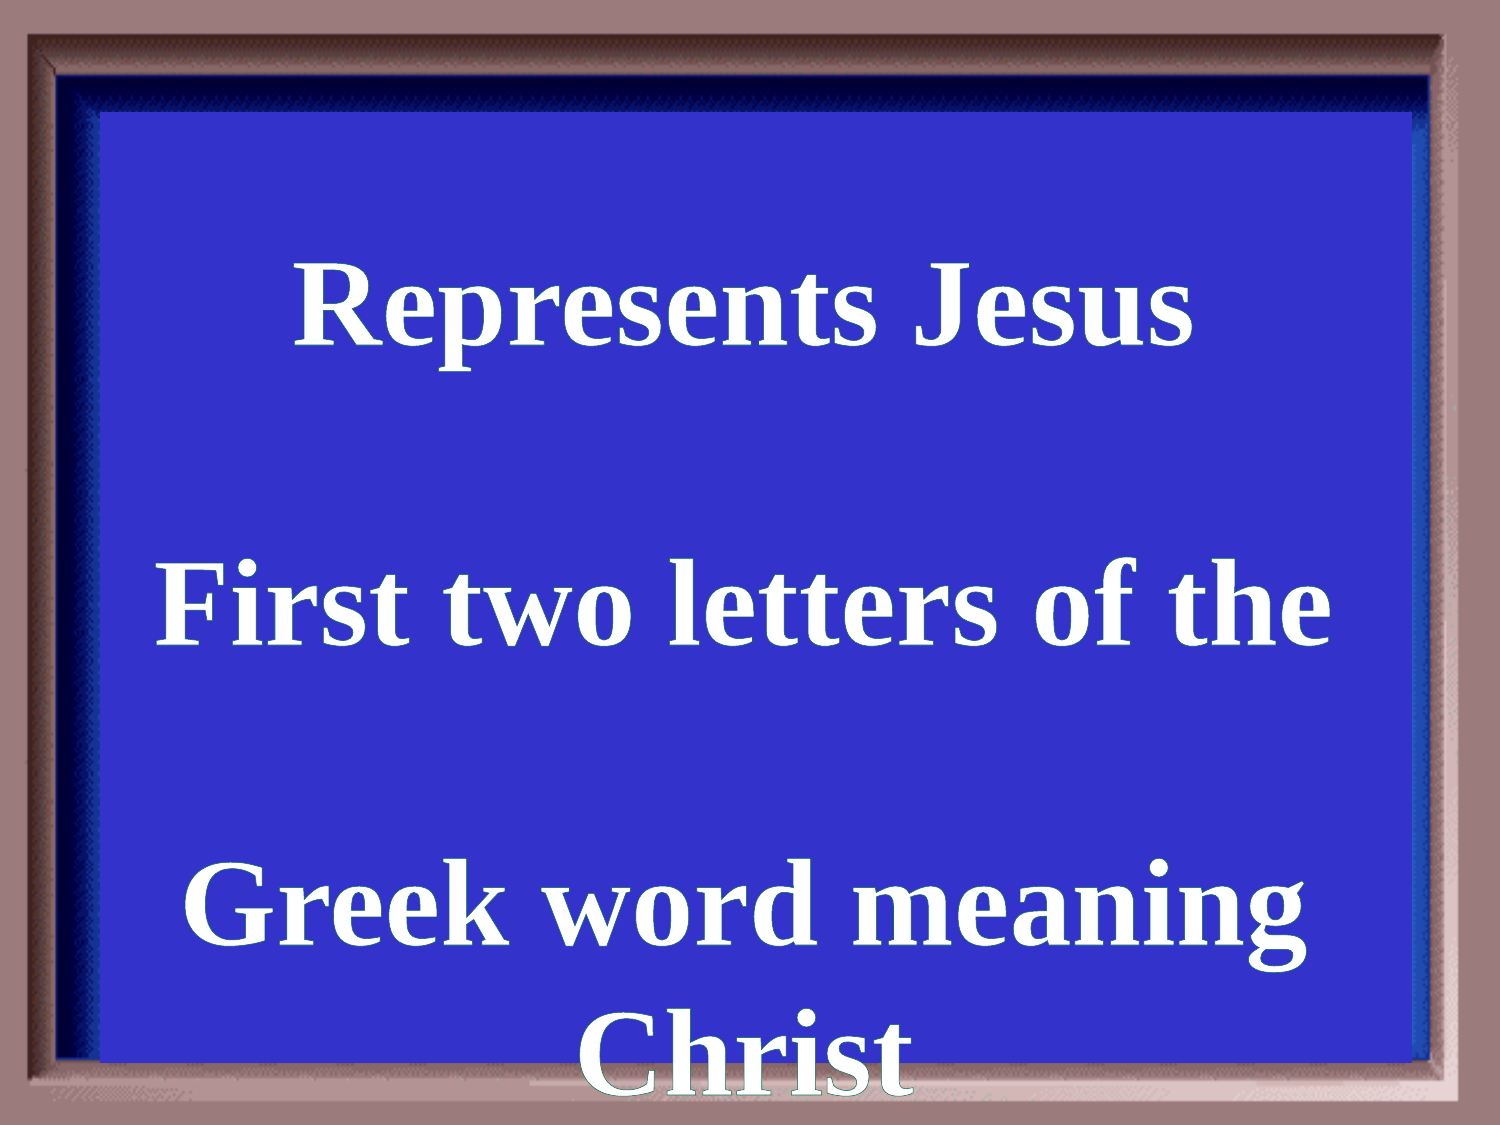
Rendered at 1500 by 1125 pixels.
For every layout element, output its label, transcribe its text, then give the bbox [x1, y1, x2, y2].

text_box Represents Jesus First two letters of the Greek word meaning Christ [125, 212, 1363, 1125]
text_box [99, 112, 1413, 1063]
picture [0, 0, 1500, 1125]
